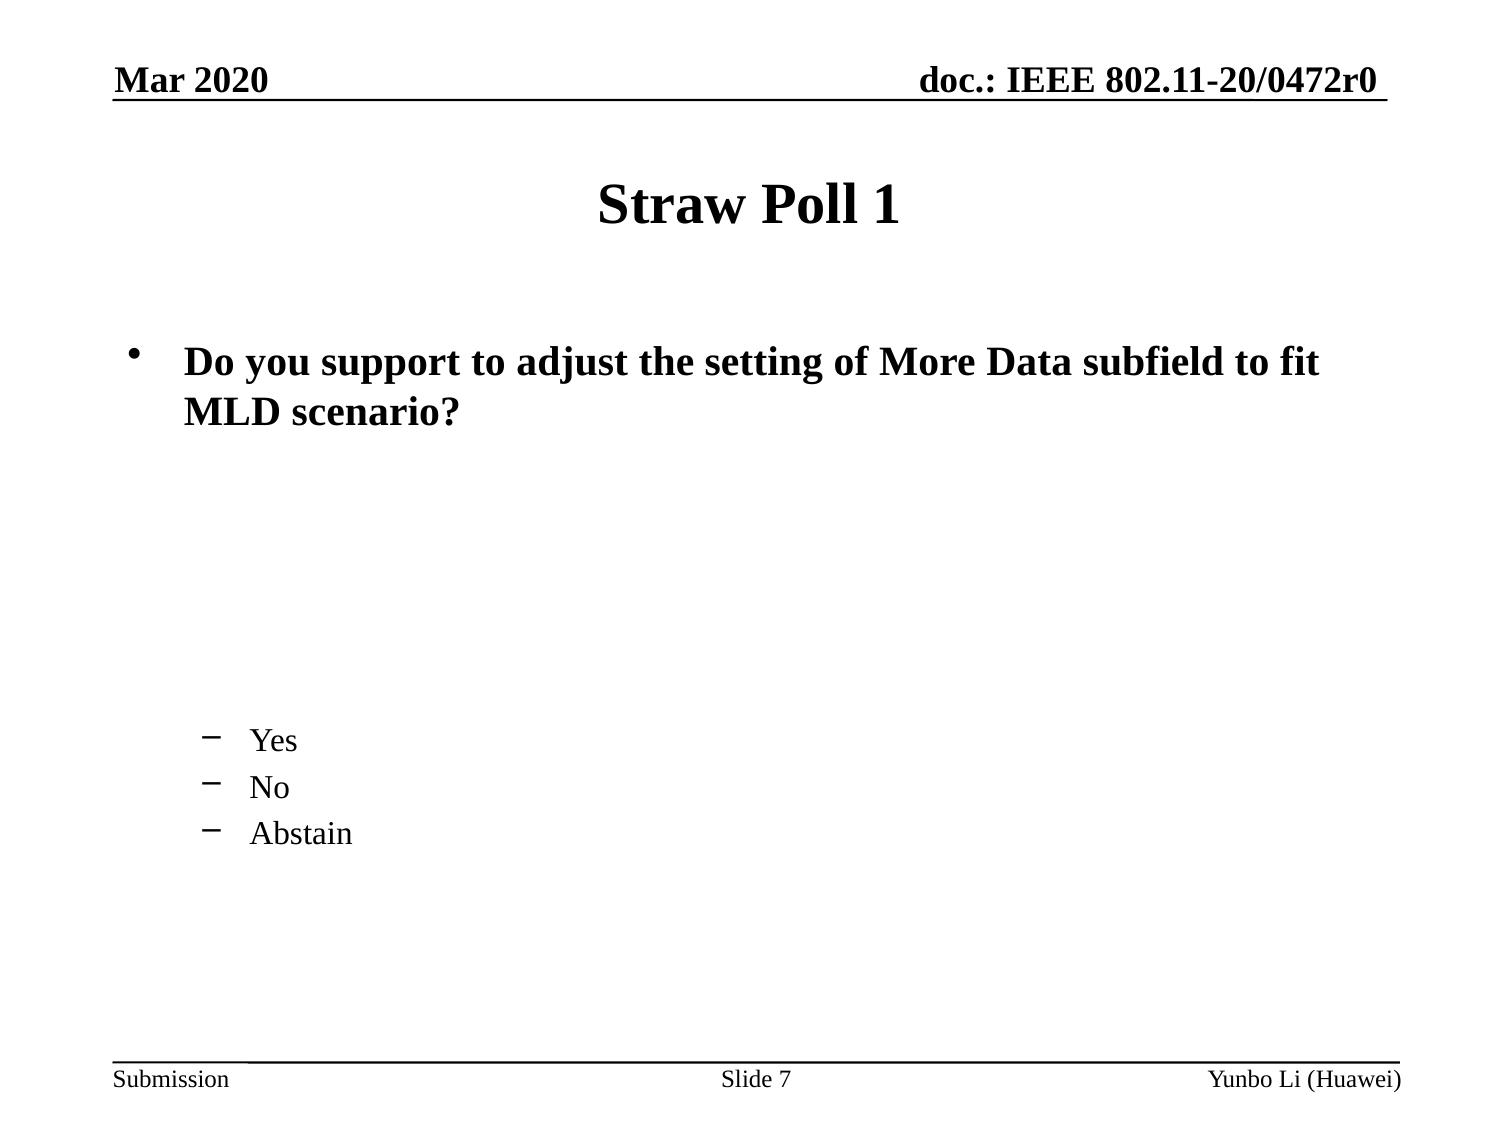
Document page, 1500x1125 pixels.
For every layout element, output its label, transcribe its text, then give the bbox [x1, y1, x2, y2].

slide_number Slide 7 [712, 1061, 800, 1093]
list Do you support to adjust the setting of More Data subfield to fit MLD scenario? Yes No Abstain [112, 326, 1388, 1002]
footer Yunbo Li (Huawei) [1204, 1061, 1402, 1093]
title Straw Poll 1 [112, 112, 1388, 288]
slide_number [114, 54, 271, 101]
